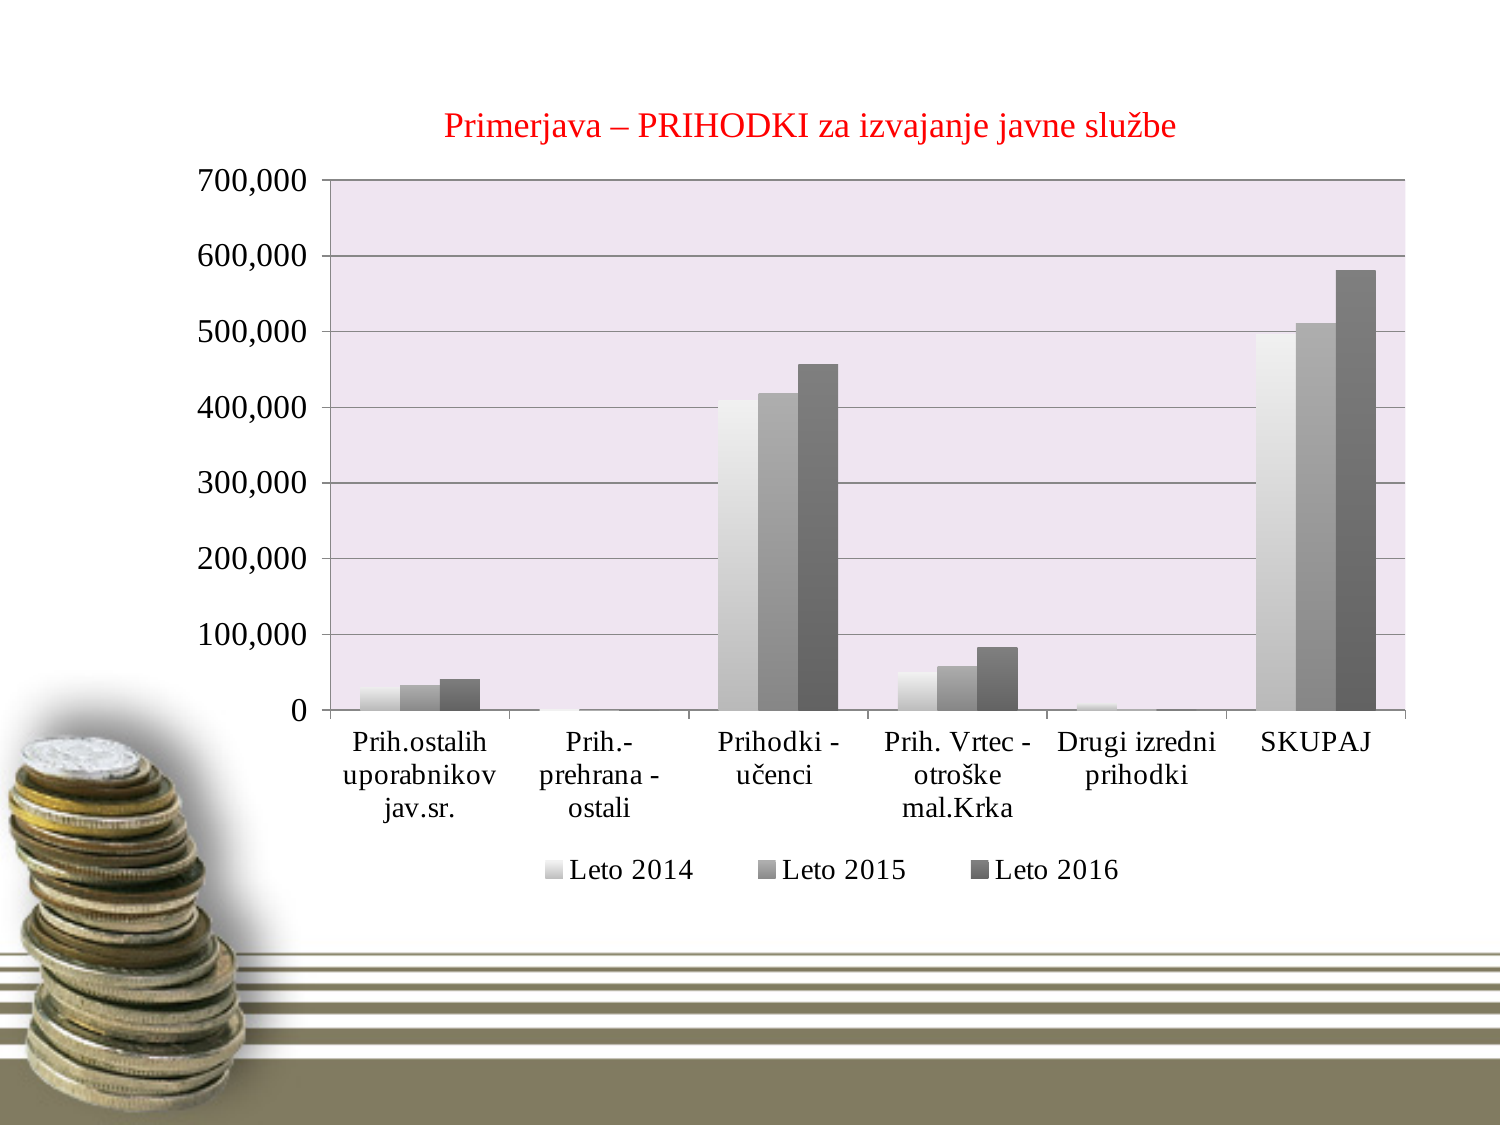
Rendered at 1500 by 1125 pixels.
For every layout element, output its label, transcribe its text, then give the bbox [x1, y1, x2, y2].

picture [0, 0, 1500, 1125]
title Primerjava – PRIHODKI za izvajanje javne službe [234, 93, 1388, 150]
chart [34, 152, 1407, 1079]
